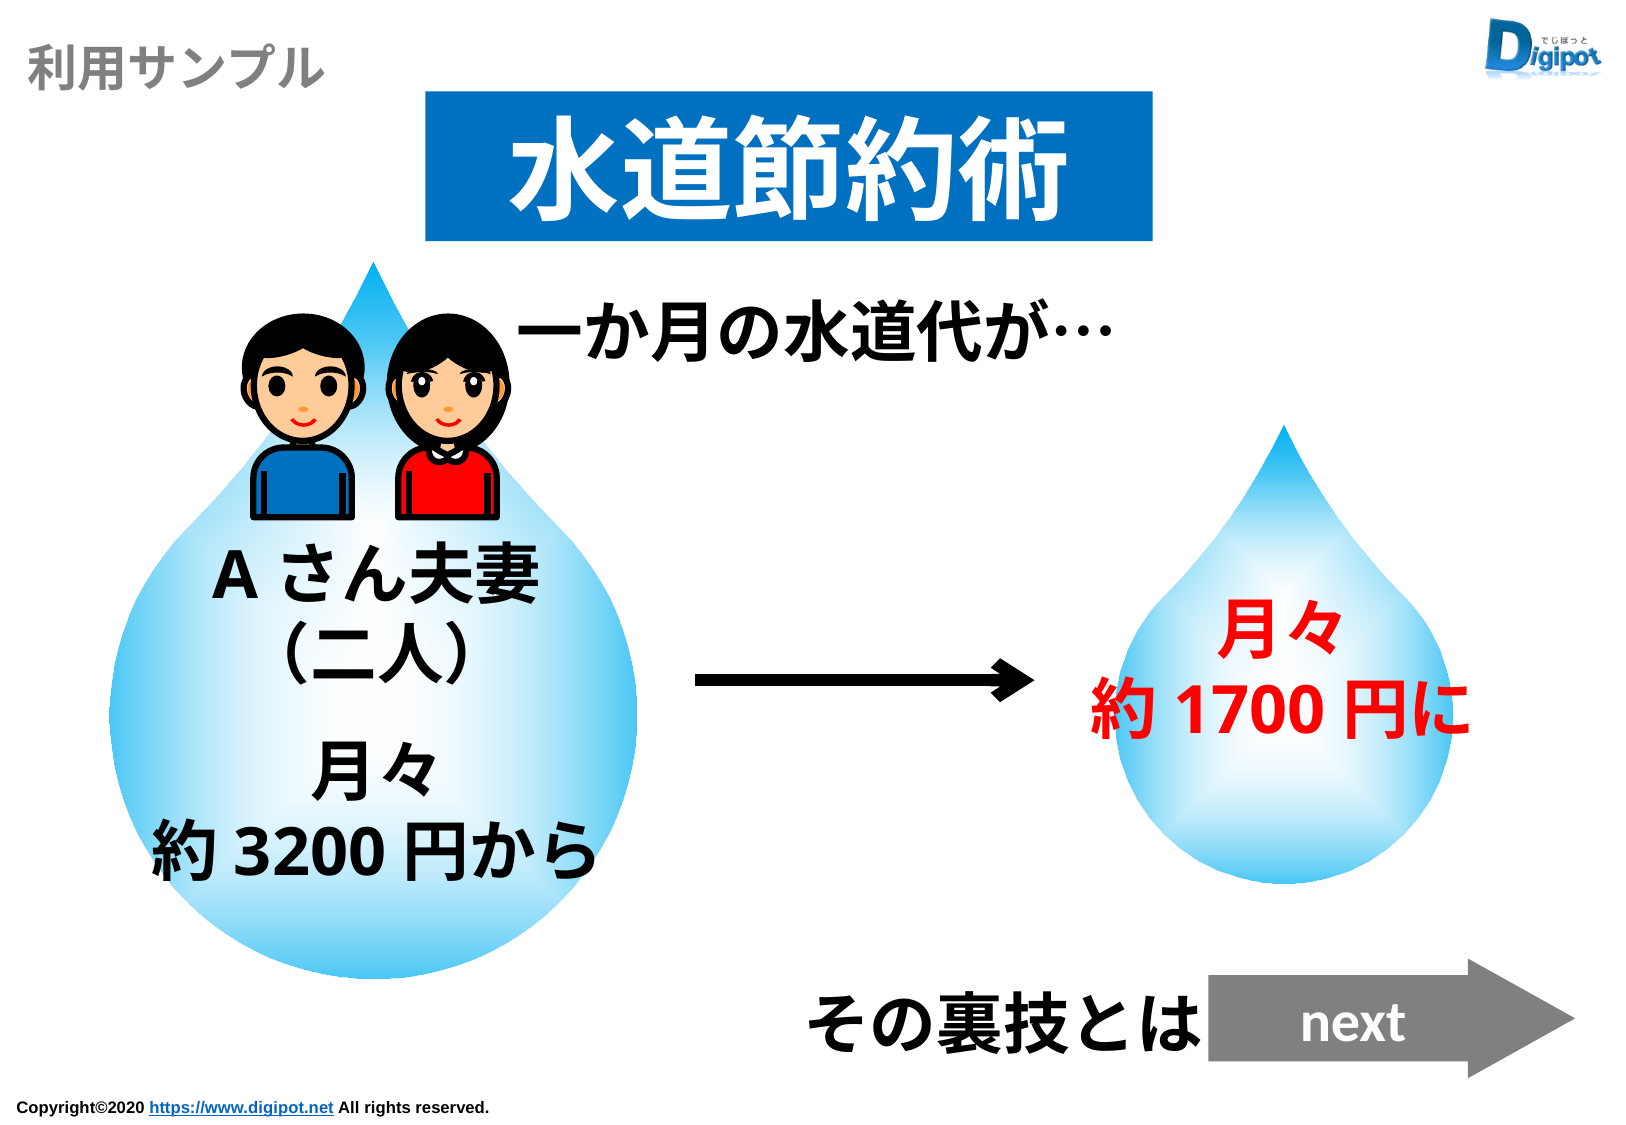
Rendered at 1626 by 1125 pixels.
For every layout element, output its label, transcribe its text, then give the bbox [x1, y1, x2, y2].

text_box [1119, 755, 1448, 884]
picture [1485, 18, 1602, 82]
text_box 水道節約術 [425, 91, 1153, 242]
text_box 月々 約1700円に [1075, 579, 1491, 755]
text_box [109, 261, 637, 831]
text_box Aさん夫妻 （二人） [197, 524, 557, 699]
text_box 月々 約3200円から [136, 721, 618, 897]
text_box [388, 316, 508, 518]
text_box [1179, 424, 1388, 579]
text_box [182, 897, 563, 979]
text_box [58, 130, 1576, 1053]
text_box その裏技とは [788, 974, 1219, 1070]
text_box 一か月の水道代が… [501, 282, 1133, 377]
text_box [243, 316, 363, 518]
text_box next [1207, 956, 1578, 1080]
text_box 利用サンプル [13, 28, 342, 104]
